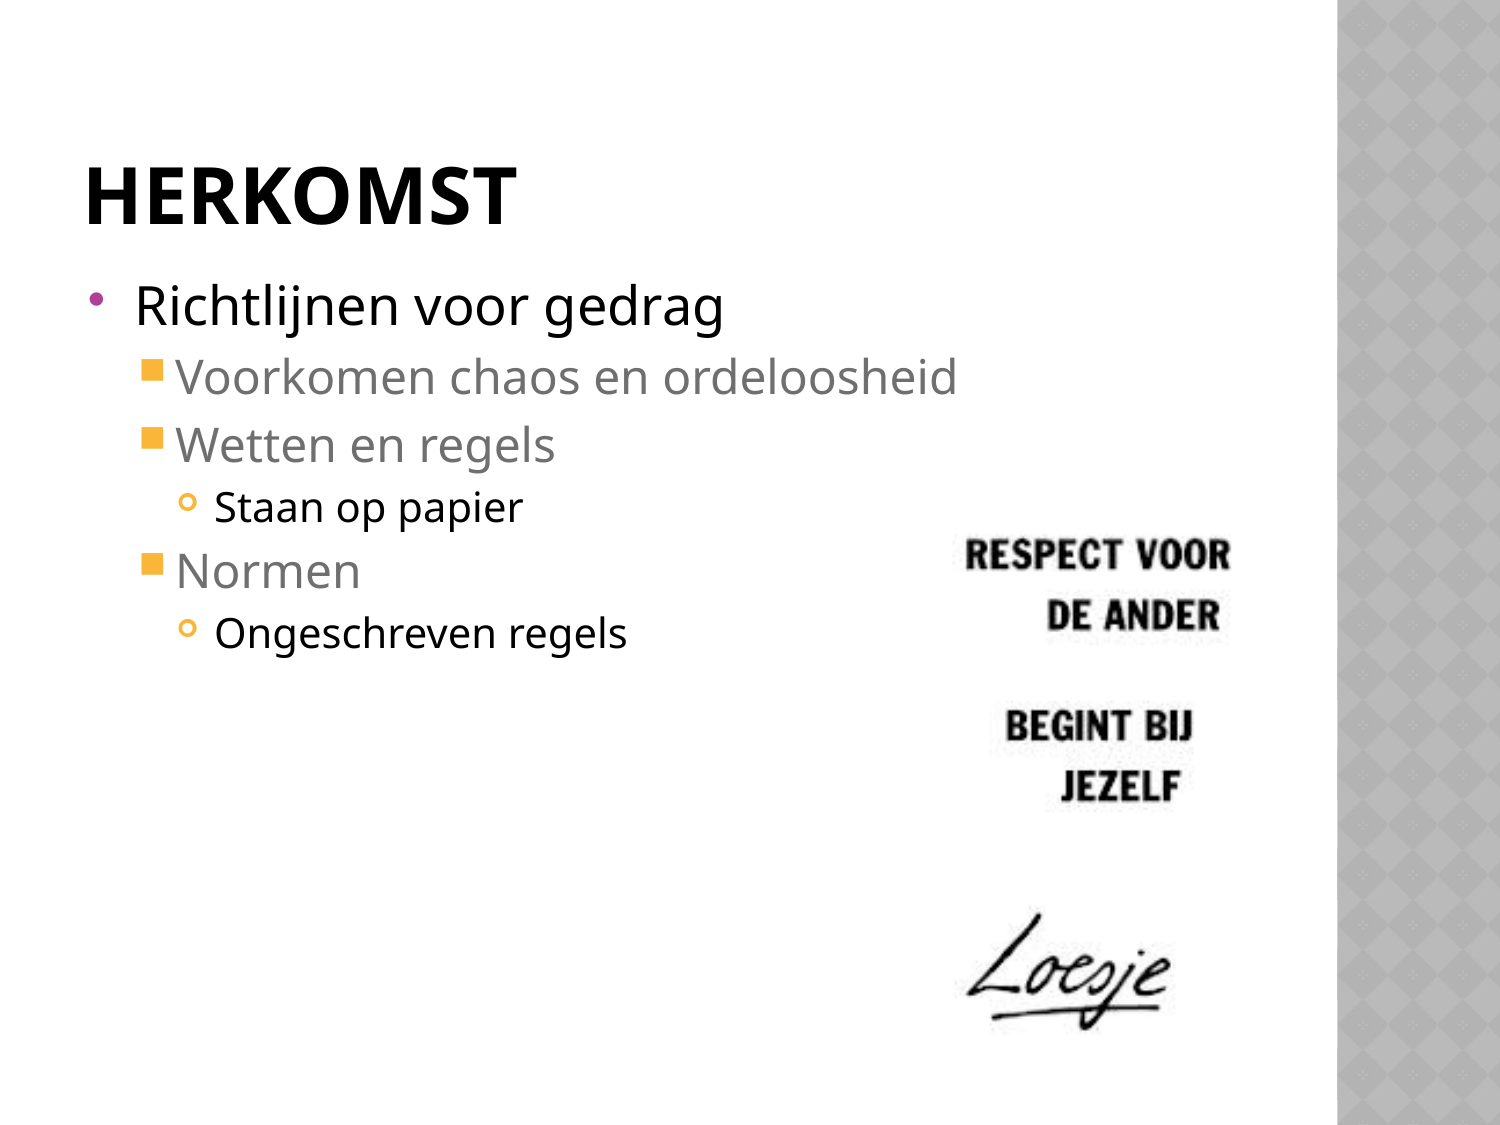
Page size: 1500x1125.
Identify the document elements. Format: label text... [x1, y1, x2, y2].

picture [879, 479, 1318, 1098]
list Richtlijnen voor gedrag Voorkomen chaos en ordeloosheid Wetten en regels Staan op papier Normen Ongeschreven regels [75, 264, 1263, 1059]
title herkomst [75, 52, 1263, 240]
